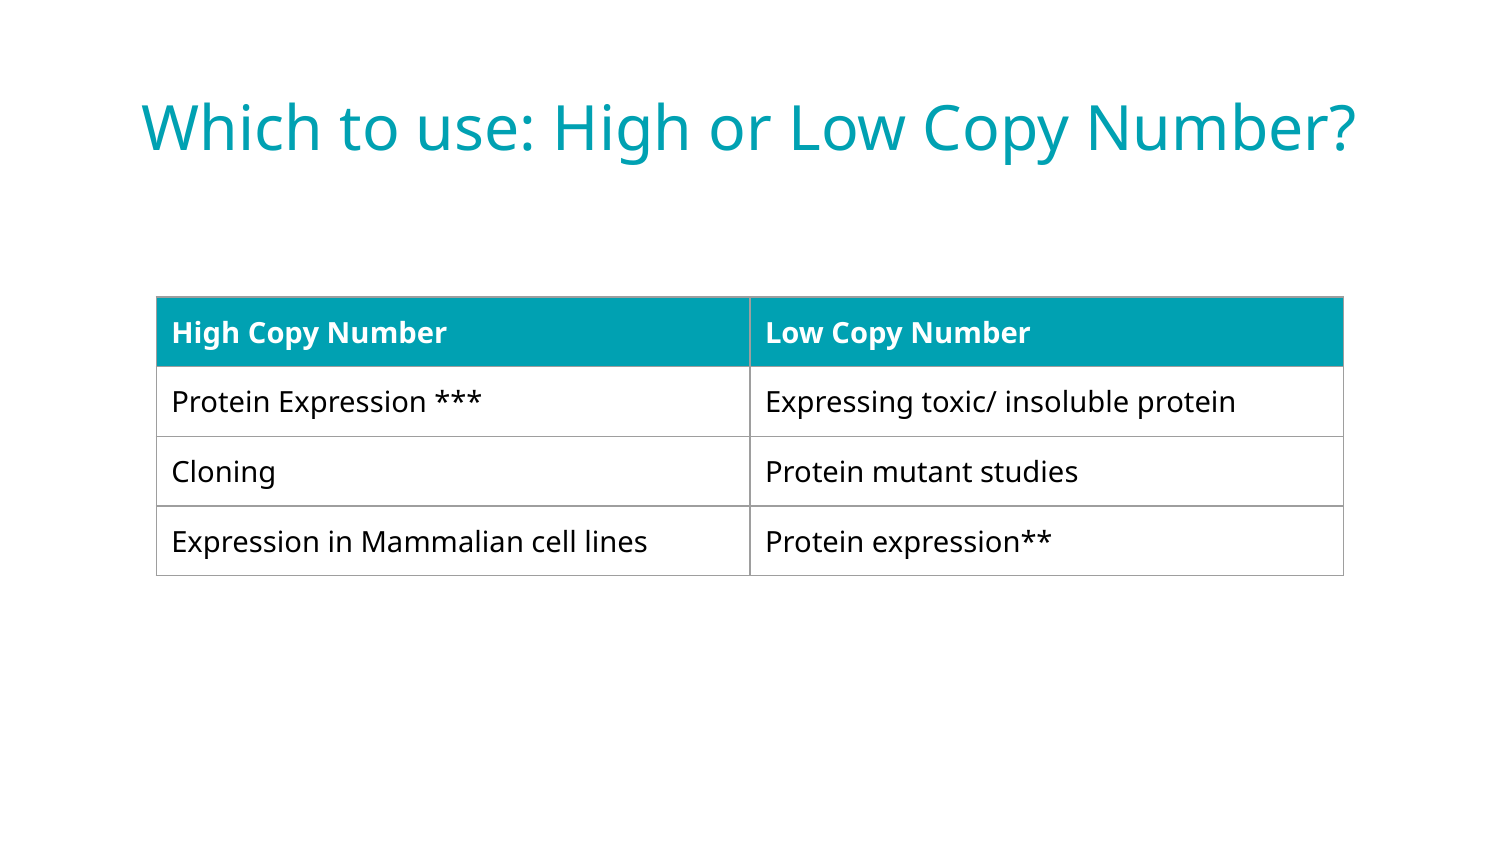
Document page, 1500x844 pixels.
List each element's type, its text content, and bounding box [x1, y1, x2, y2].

title Which to use: High or Low Copy Number? [51, 72, 1449, 167]
table_cell Protein mutant studies [751, 437, 1343, 505]
table_cell Expression in Mammalian cell lines [157, 507, 749, 575]
table_cell Cloning [157, 437, 749, 505]
table_header High Copy Number [157, 298, 749, 366]
table_cell Protein expression** [751, 507, 1343, 575]
table_cell Expressing toxic/ insoluble protein [751, 367, 1343, 436]
table_cell Protein Expression *** [157, 367, 749, 436]
table_header Low Copy Number [751, 298, 1343, 366]
